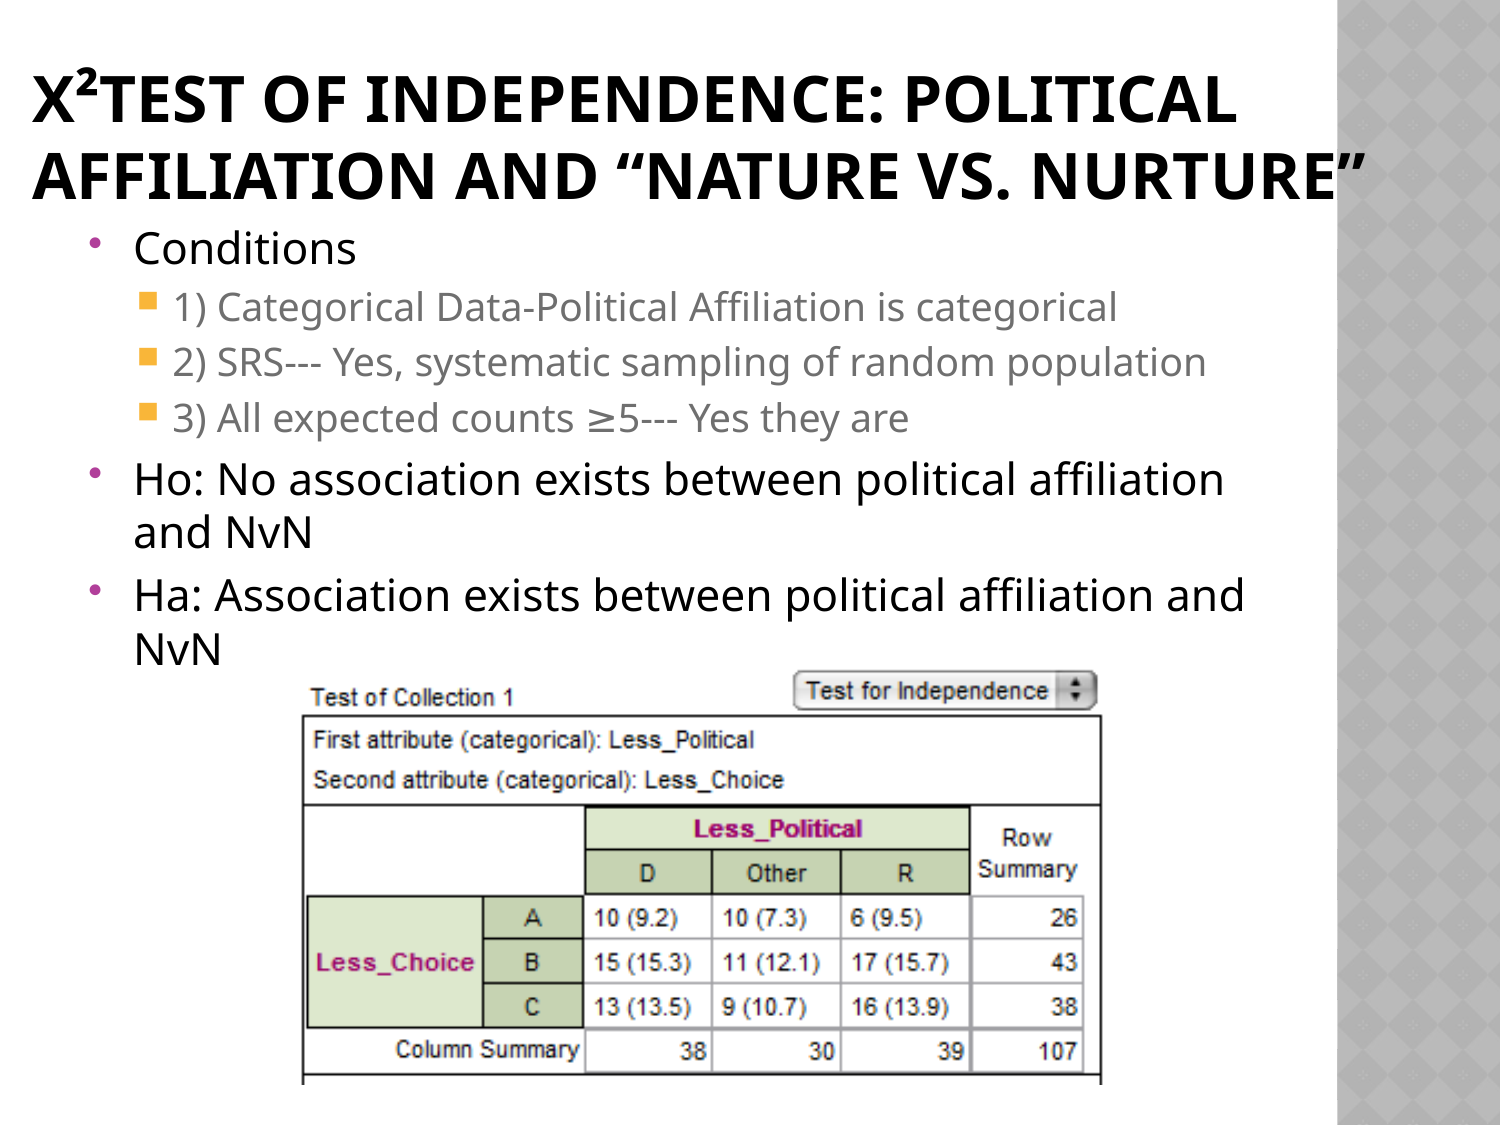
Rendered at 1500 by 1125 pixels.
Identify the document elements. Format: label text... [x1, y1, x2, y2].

list Conditions 1) Categorical Data-Political Affiliation is categorical 2) SRS--- Yes, systematic sampling of random population 3) All expected counts ≥5--- Yes they are Ho: No association exists between political affiliation and NvN Ha: Association exists between political affiliation and NvN [75, 212, 1263, 686]
picture [286, 661, 1108, 1085]
title X²Test of independence: Political Affiliation and “Nature Vs. Nurture” [24, 24, 1438, 213]
